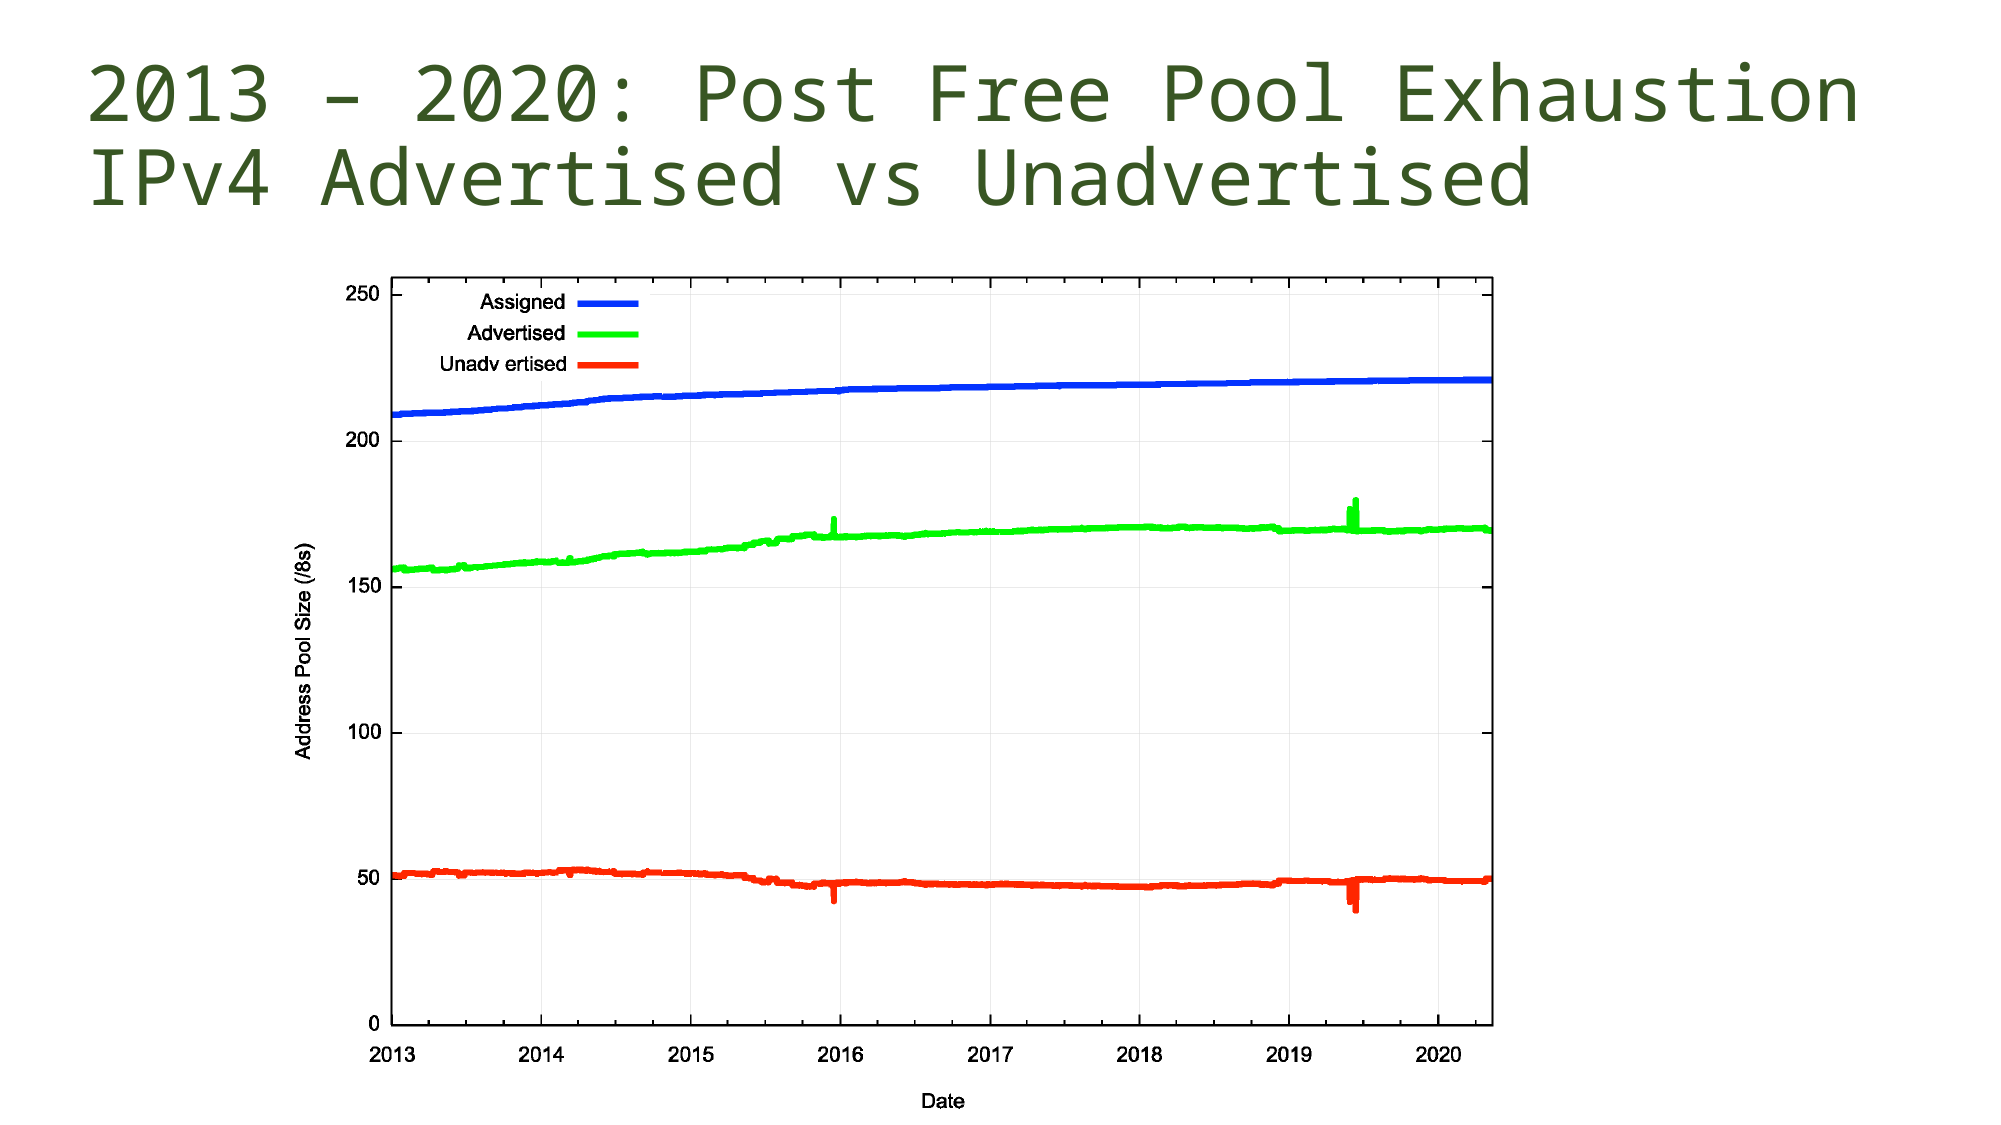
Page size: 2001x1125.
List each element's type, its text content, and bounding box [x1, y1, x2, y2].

title 2013 – 2020: Post Free Pool Exhaustion IPv4 Advertised vs Unadvertised [70, 45, 1914, 233]
picture [279, 247, 1529, 1125]
